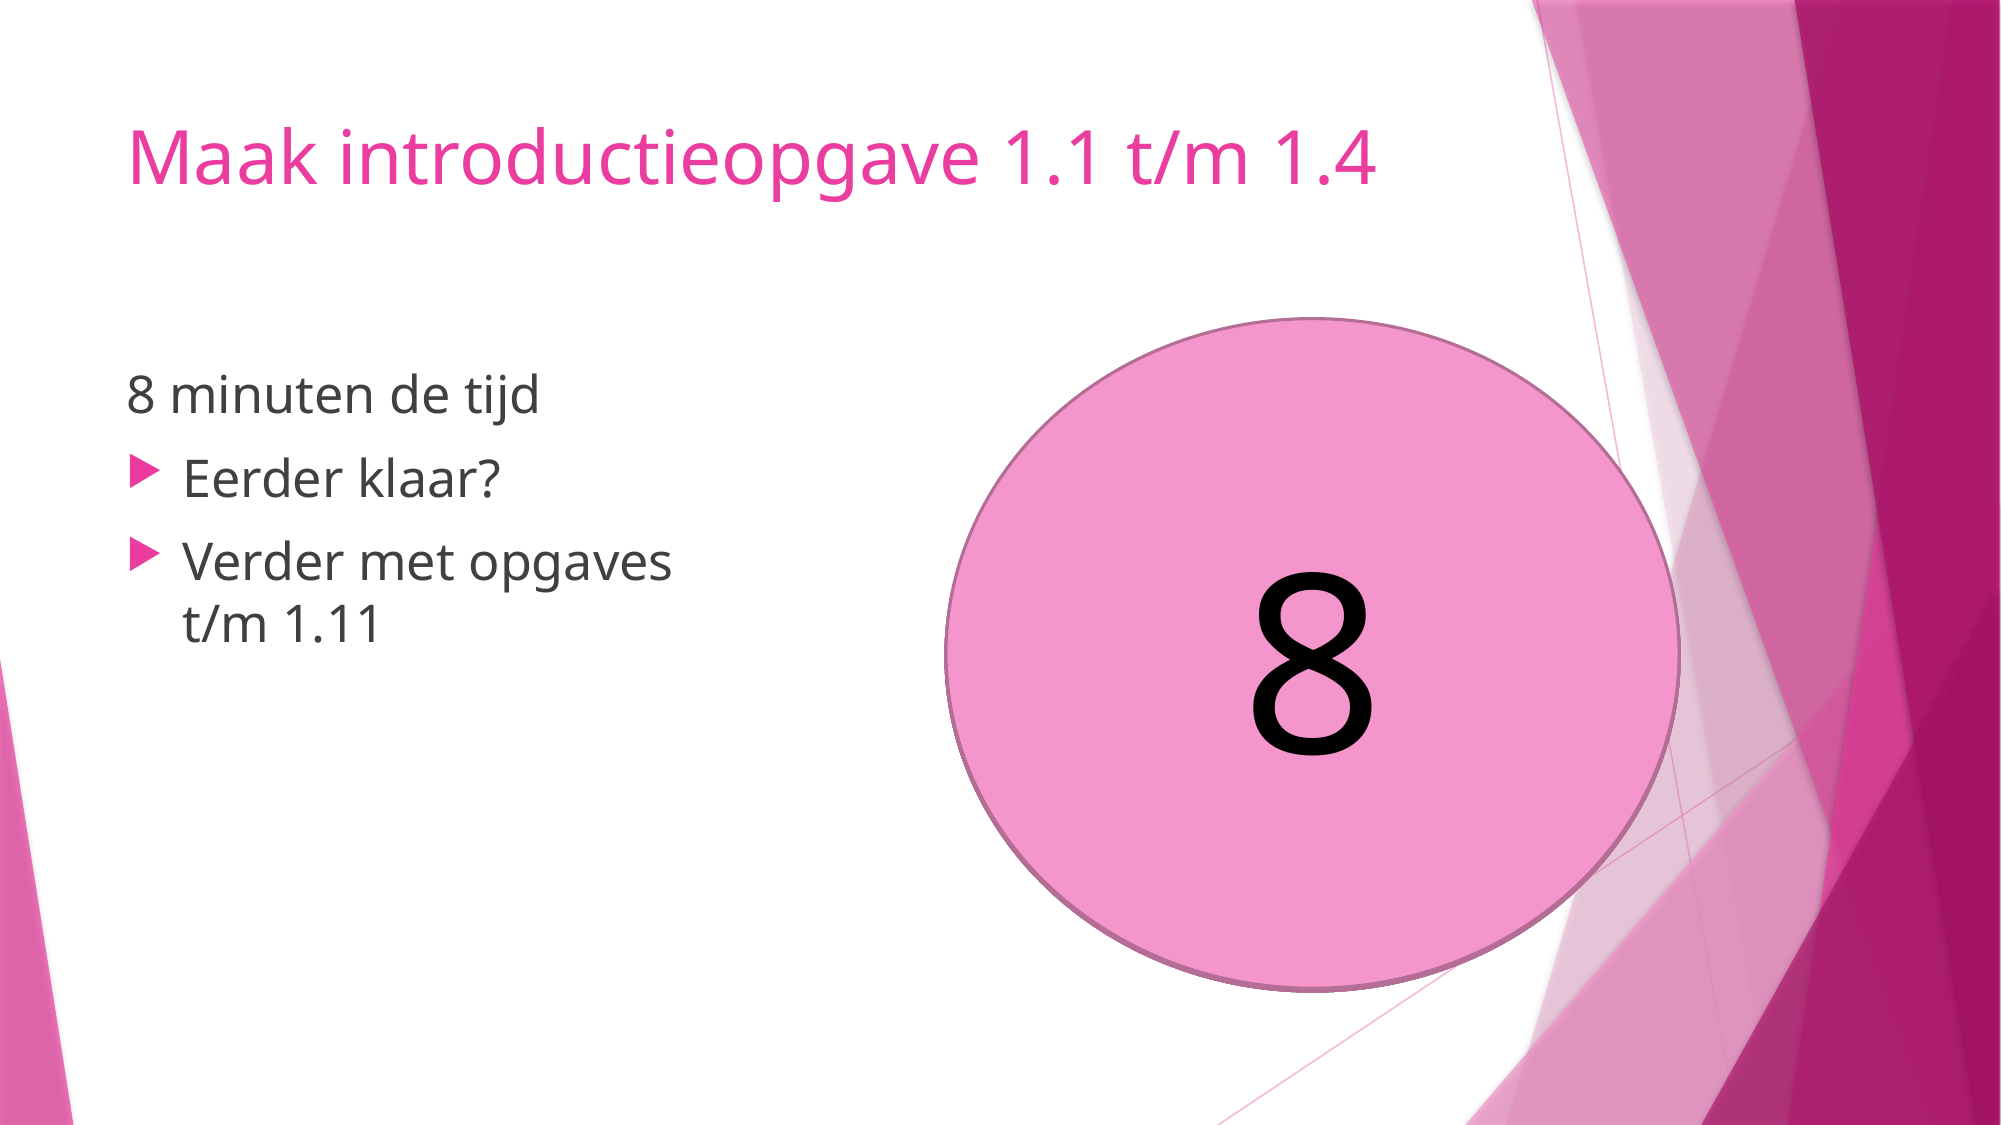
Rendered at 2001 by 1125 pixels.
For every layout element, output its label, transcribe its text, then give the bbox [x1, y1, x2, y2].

title Maak introductieopgave 1.1 t/m 1.4 [111, 101, 1522, 319]
list 8 minuten de tijd Eerder klaar? Verder met opgaves t/m 1.11 [111, 354, 774, 992]
text_box 7 [961, 748, 1667, 993]
text_box 8 [944, 317, 1681, 990]
